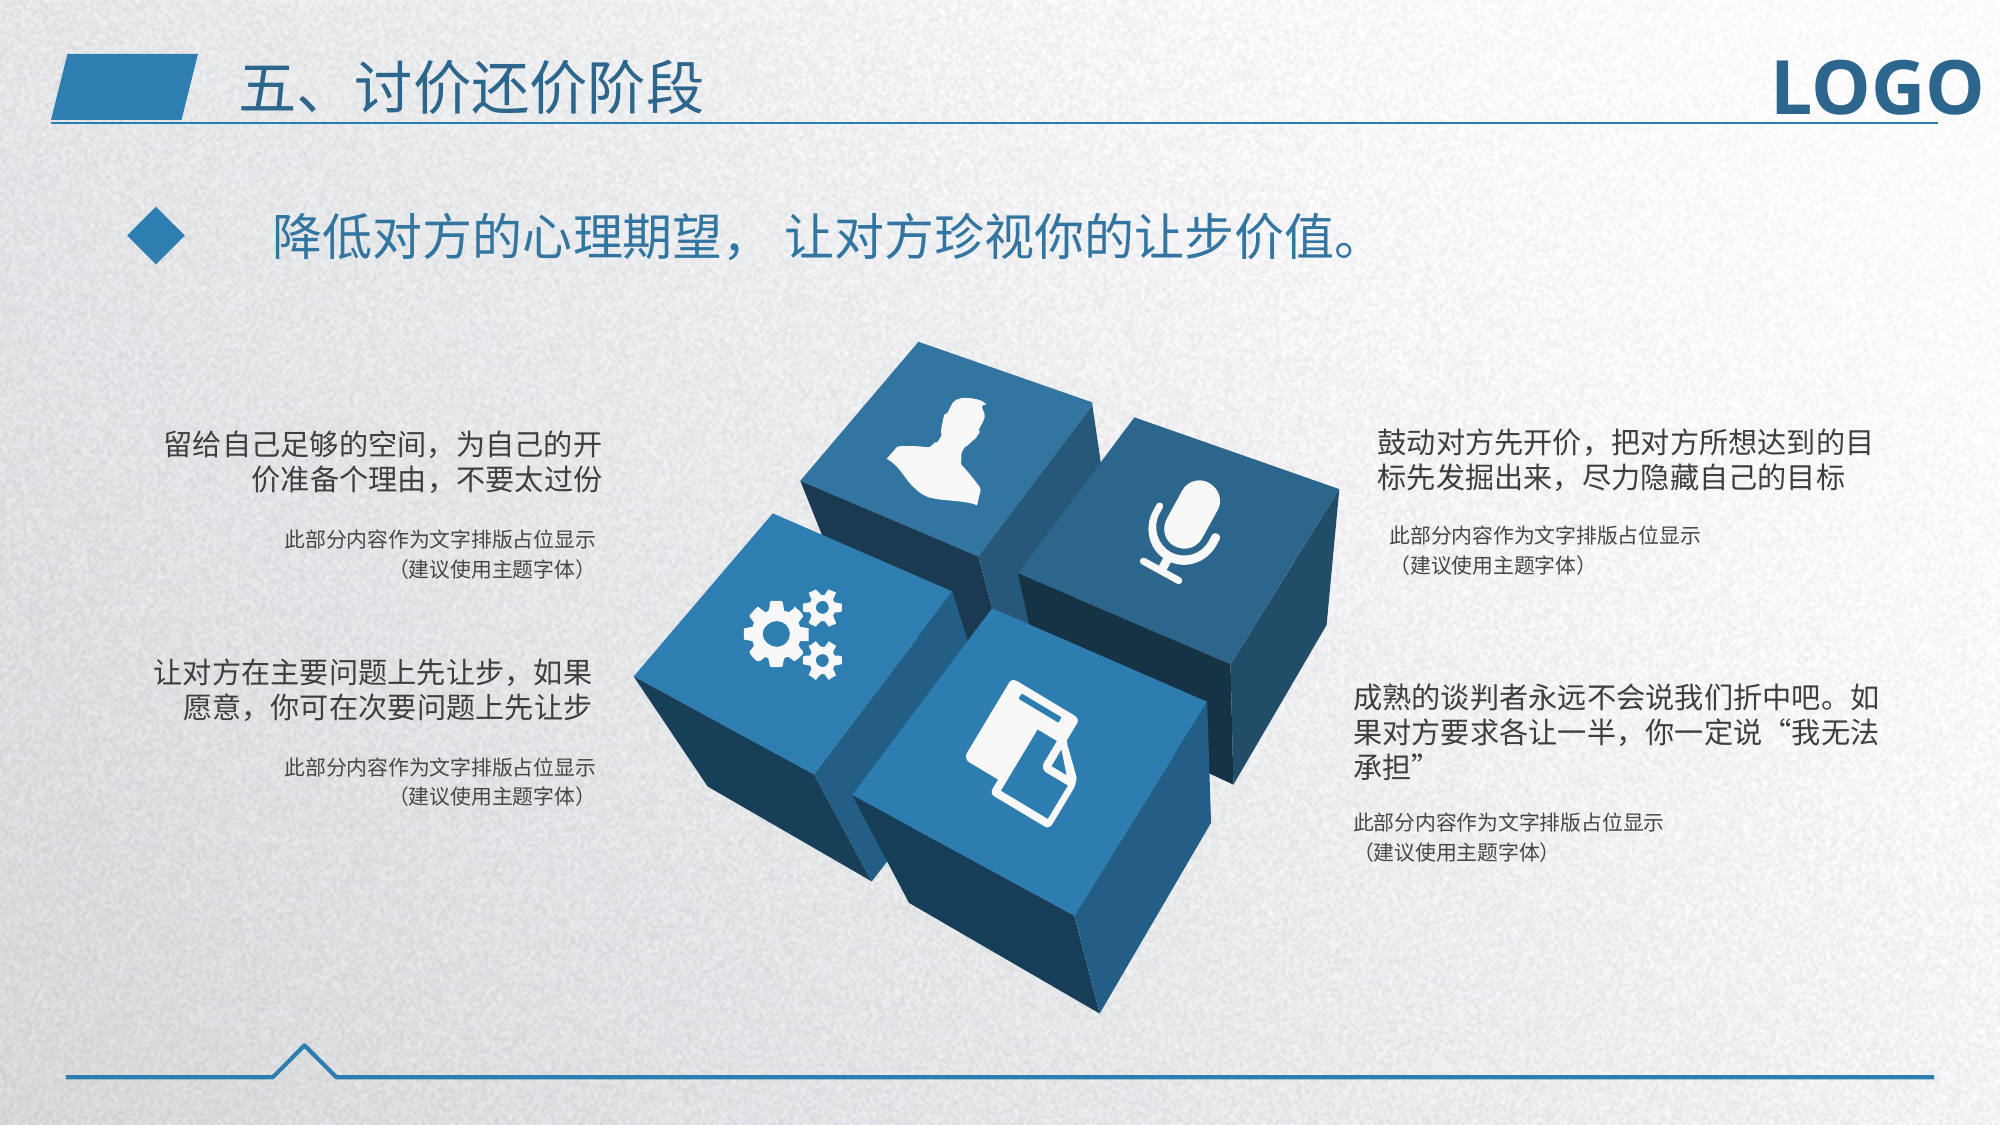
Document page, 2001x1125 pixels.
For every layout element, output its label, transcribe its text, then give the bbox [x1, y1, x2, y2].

text_box 让对方在主要问题上先让步，如果愿意，你可在次要问题上先让步 [127, 647, 608, 732]
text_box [851, 608, 1212, 1014]
picture [0, 0, 2000, 1125]
text_box 降低对方的心理期望， 让对方珍视你的让步价值。 [212, 197, 1400, 273]
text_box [633, 513, 994, 882]
text_box 鼓动对方先开价，把对方所想达到的目标先发掘出来，尽力隐藏自己的目标 [1362, 417, 1893, 502]
text_box 此部分内容作为文字排版占位显示 （建议使用主题字体） [169, 521, 596, 647]
text_box 此部分内容作为文字排版占位显示 （建议使用主题字体） [1353, 804, 1780, 951]
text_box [1017, 417, 1340, 785]
text_box 五、讨价还价阶段 [223, 43, 720, 129]
text_box 此部分内容作为文字排版占位显示 （建议使用主题字体） [169, 749, 596, 896]
text_box 成熟的谈判者永远不会说我们折中吧。如果对方要求各让一半，你一定说“我无法承担” [1341, 671, 1914, 792]
text_box 此部分内容作为文字排版占位显示 （建议使用主题字体） [1389, 517, 1816, 665]
text_box 留给自己足够的空间，为自己的开价准备个理由，不要太过份 [148, 419, 618, 504]
text_box [125, 204, 187, 267]
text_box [800, 341, 1114, 606]
